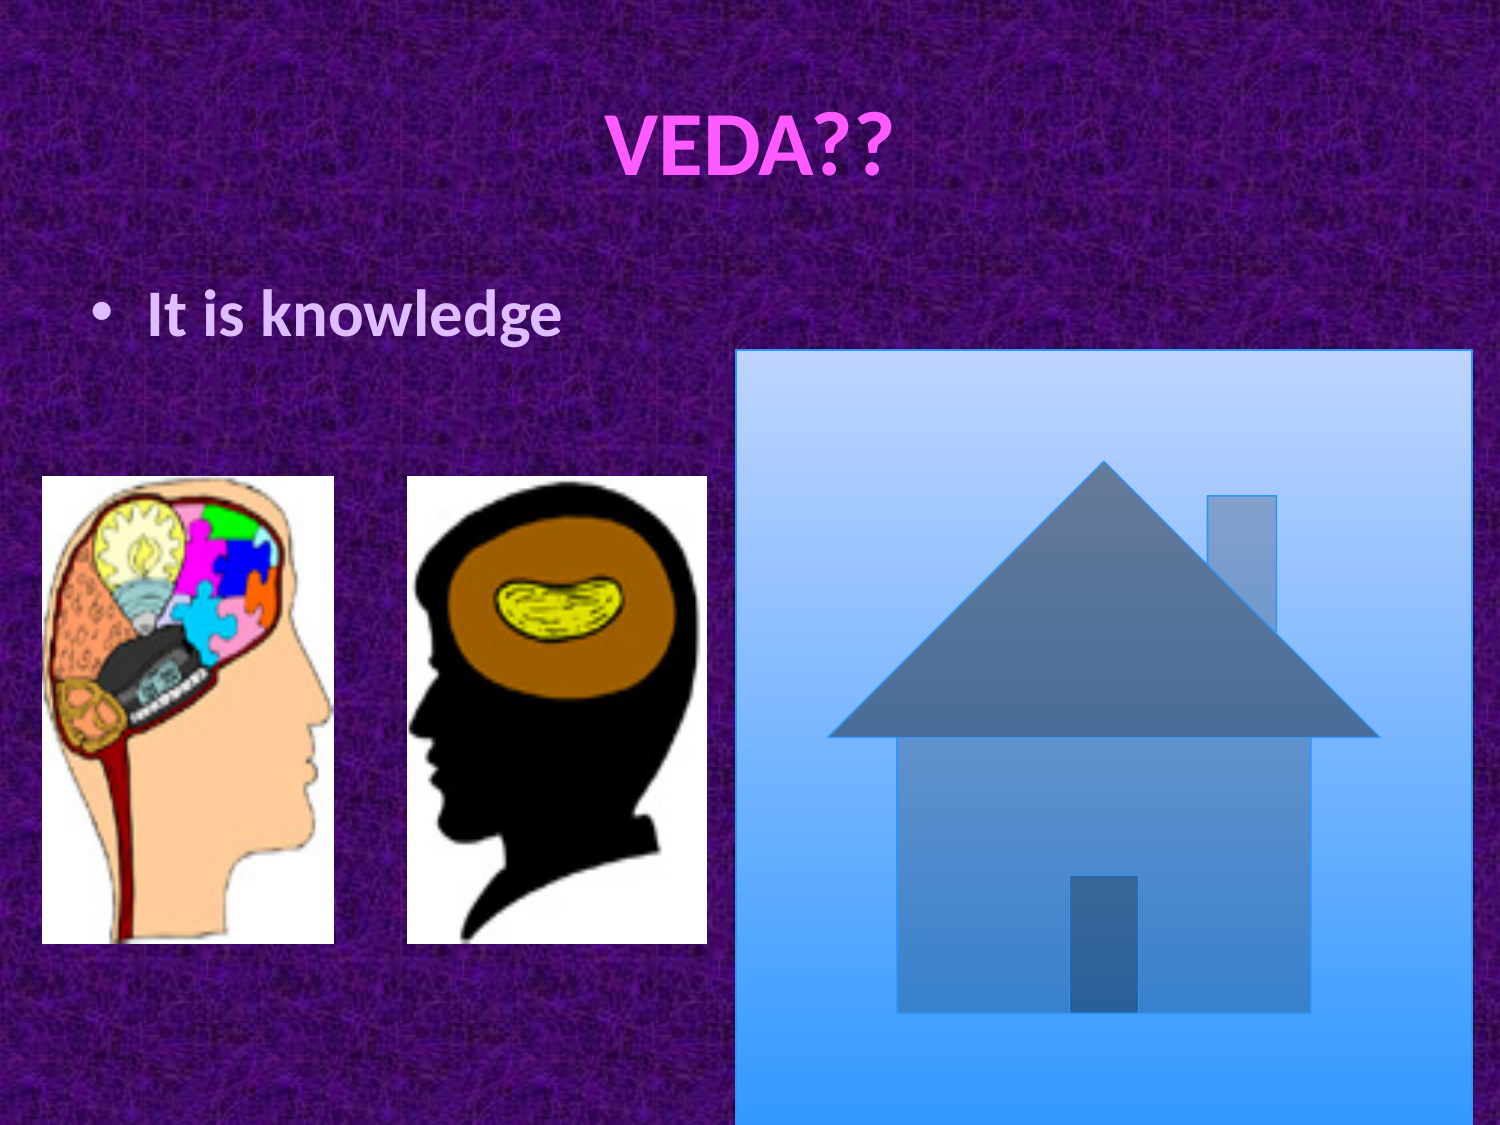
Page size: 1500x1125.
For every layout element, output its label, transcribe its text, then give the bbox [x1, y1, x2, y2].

picture [0, 0, 1500, 1125]
title VEDA?? [75, 45, 1425, 233]
picture [407, 476, 707, 944]
text_box [735, 349, 1473, 1125]
list It is knowledge [75, 262, 1425, 1005]
